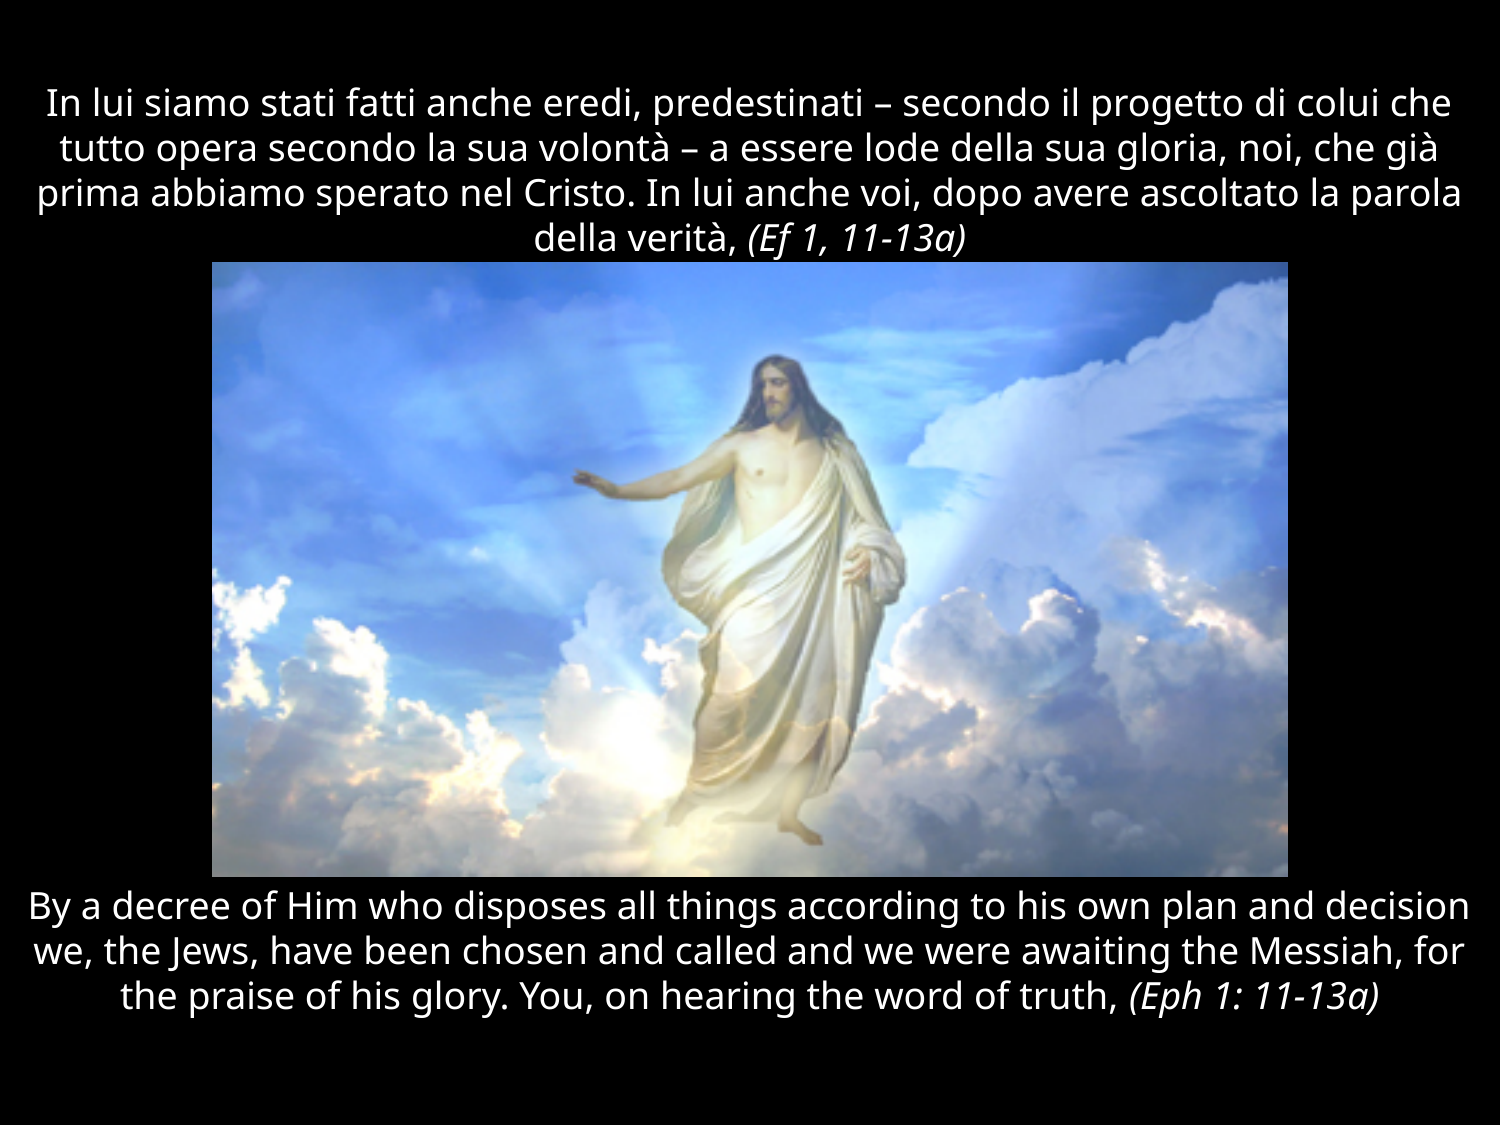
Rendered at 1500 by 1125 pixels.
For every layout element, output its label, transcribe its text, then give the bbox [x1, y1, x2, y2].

picture [212, 262, 1288, 877]
title In lui siamo stati fatti anche eredi, predestinati – secondo il progetto di colui che tutto opera secondo la sua volontà – a essere lode della sua gloria, noi, che già prima abbiamo sperato nel Cristo. In lui anche voi, dopo avere ascoltato la parola della verità, (Ef 1, 11-13a) [0, 75, 1500, 263]
text_box By a decree of Him who disposes all things according to his own plan and decision we, the Jews, have been chosen and called and we were awaiting the Messiah, for the praise of his glory. You, on hearing the word of truth, (Eph 1: 11-13a) [0, 874, 1500, 1025]
